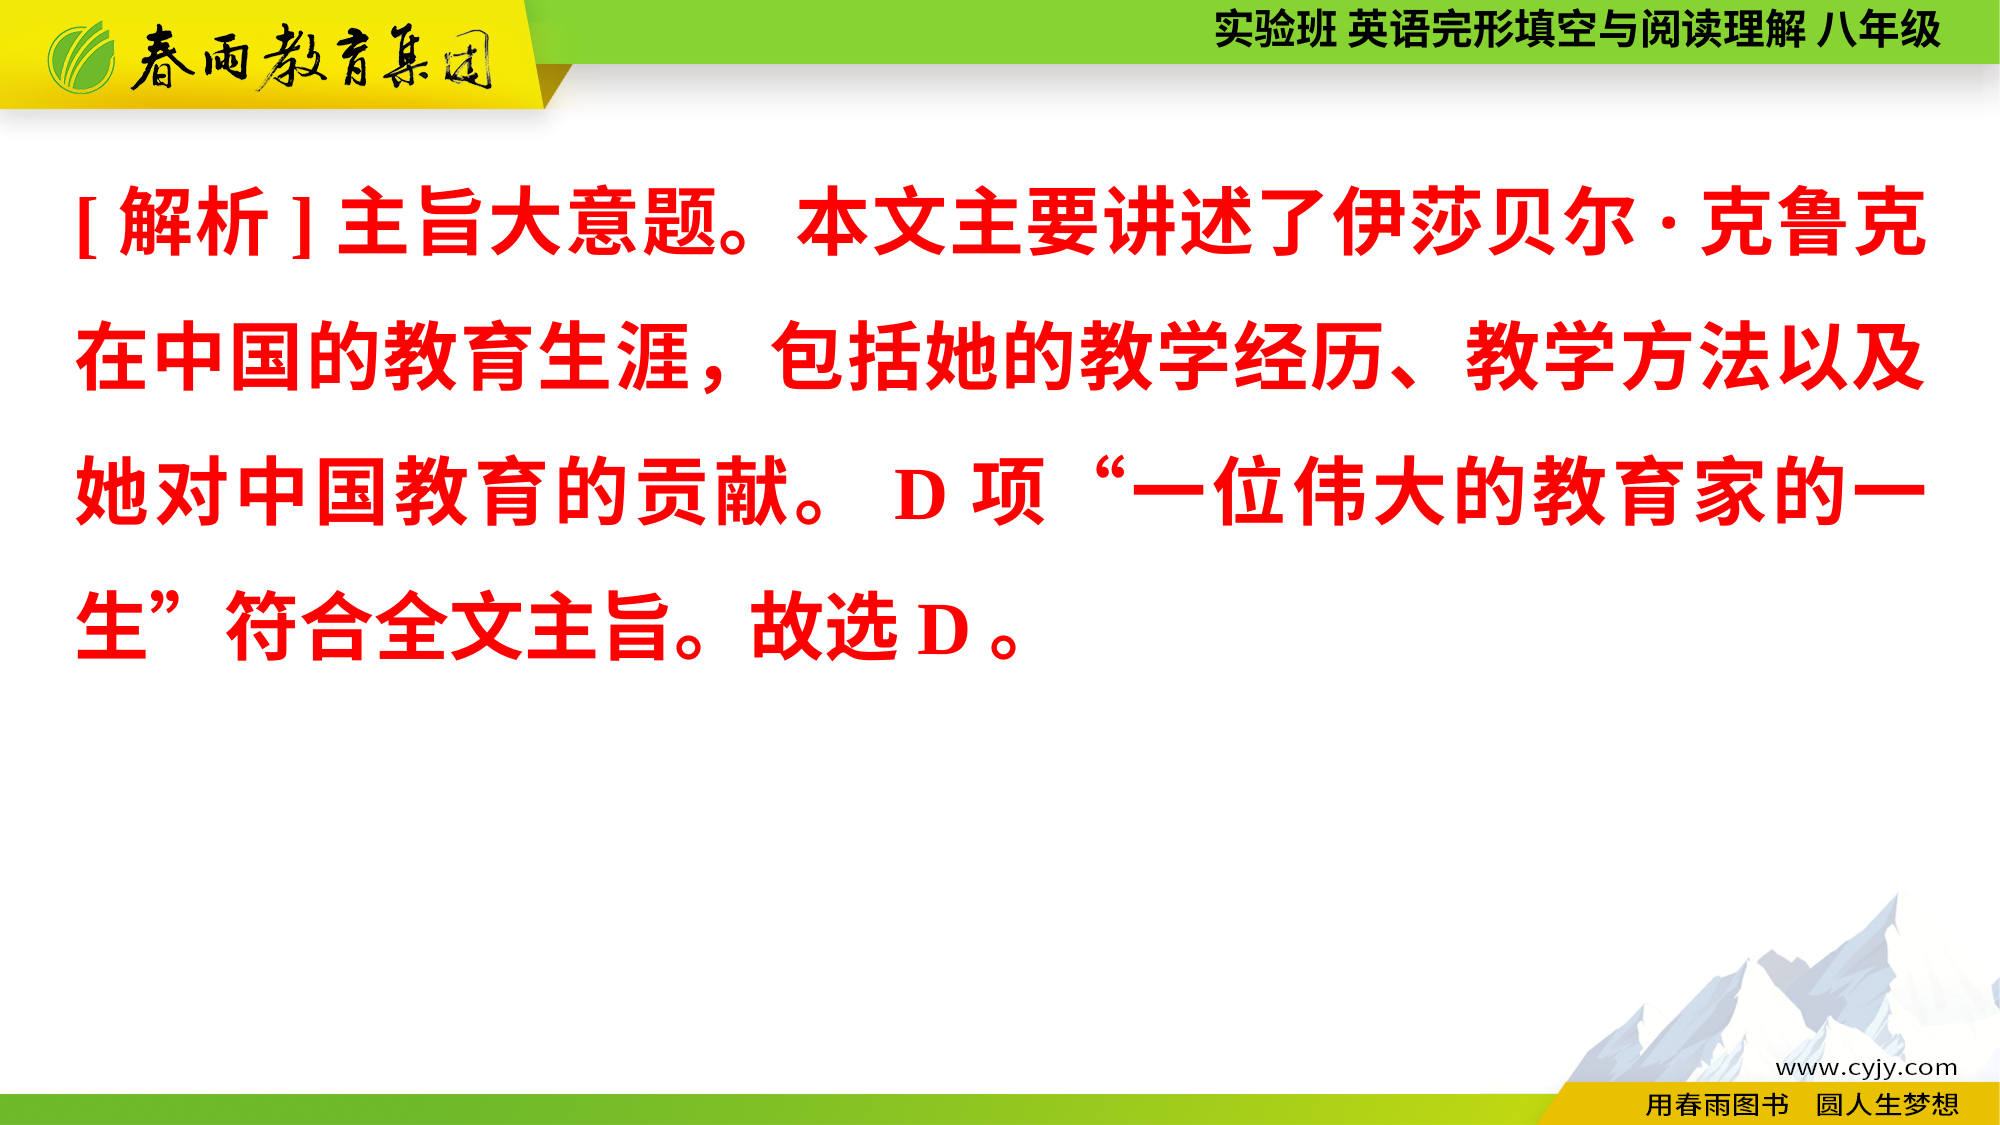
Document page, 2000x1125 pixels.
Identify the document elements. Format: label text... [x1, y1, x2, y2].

list [解析]主旨大意题。本文主要讲述了伊莎贝尔·克鲁克在中国的教育生涯，包括她的教学经历、教学方法以及她对中国教育的贡献。D项“一位伟大的教育家的一生”符合全文主旨。故选D。 [59, 122, 1944, 683]
picture [0, 0, 2000, 1125]
